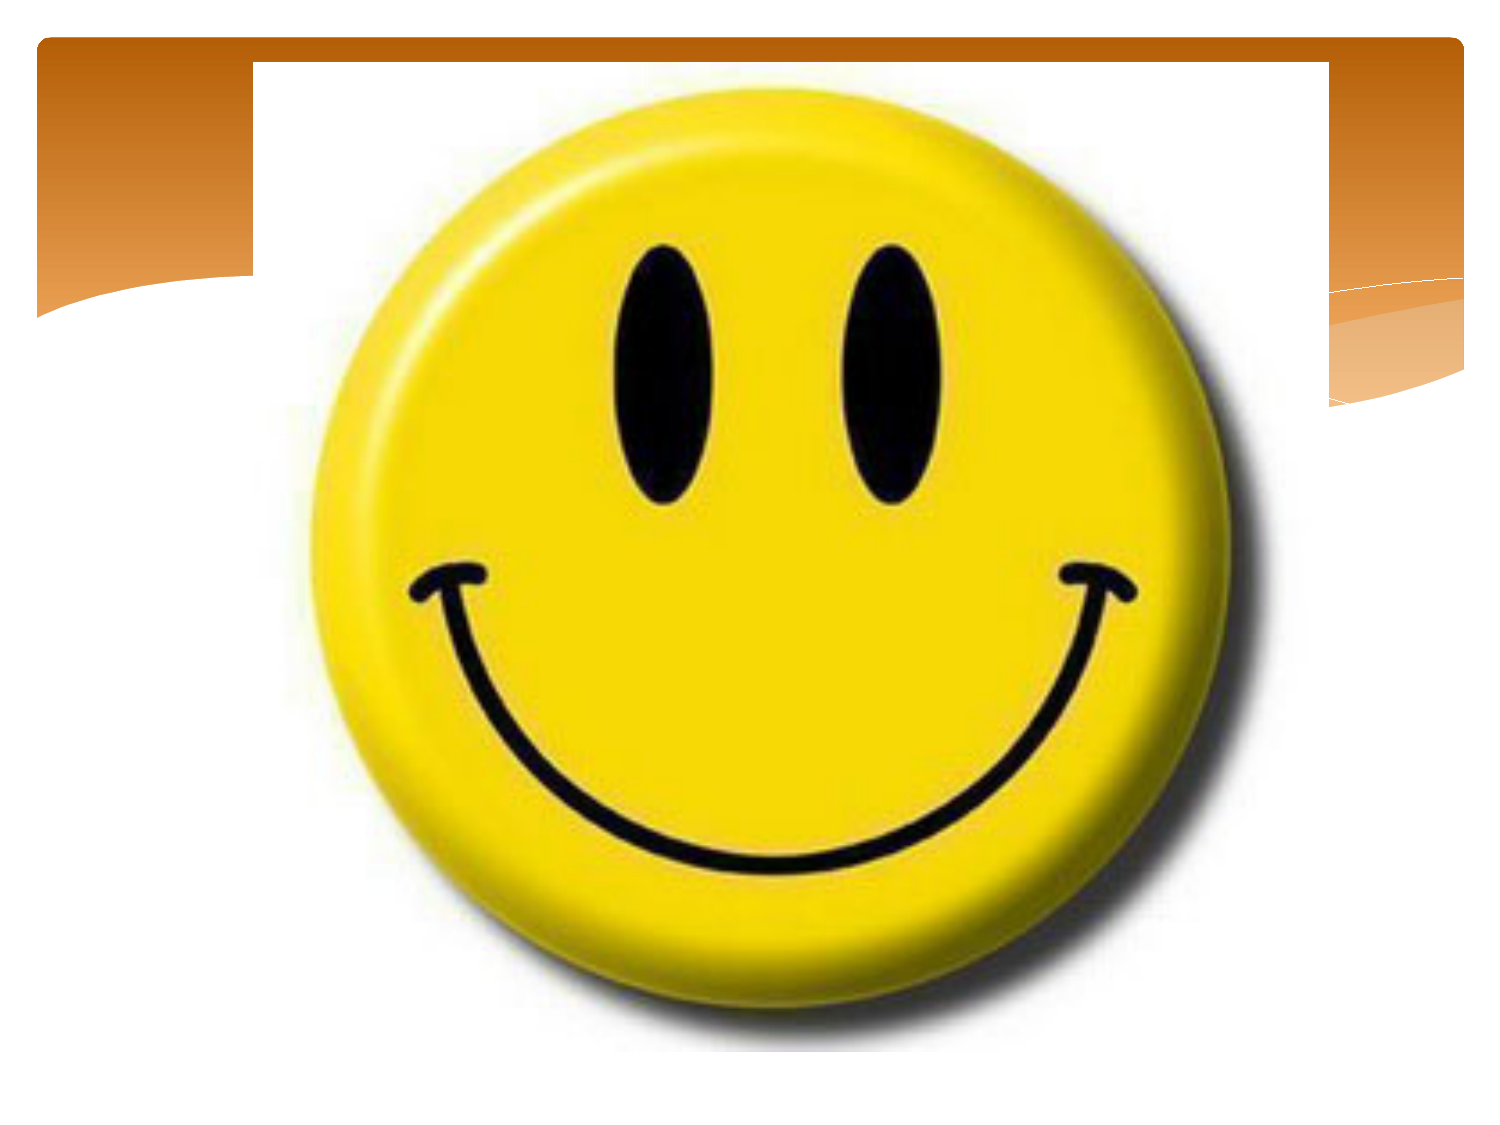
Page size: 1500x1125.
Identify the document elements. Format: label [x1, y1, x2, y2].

picture [253, 61, 1330, 1052]
